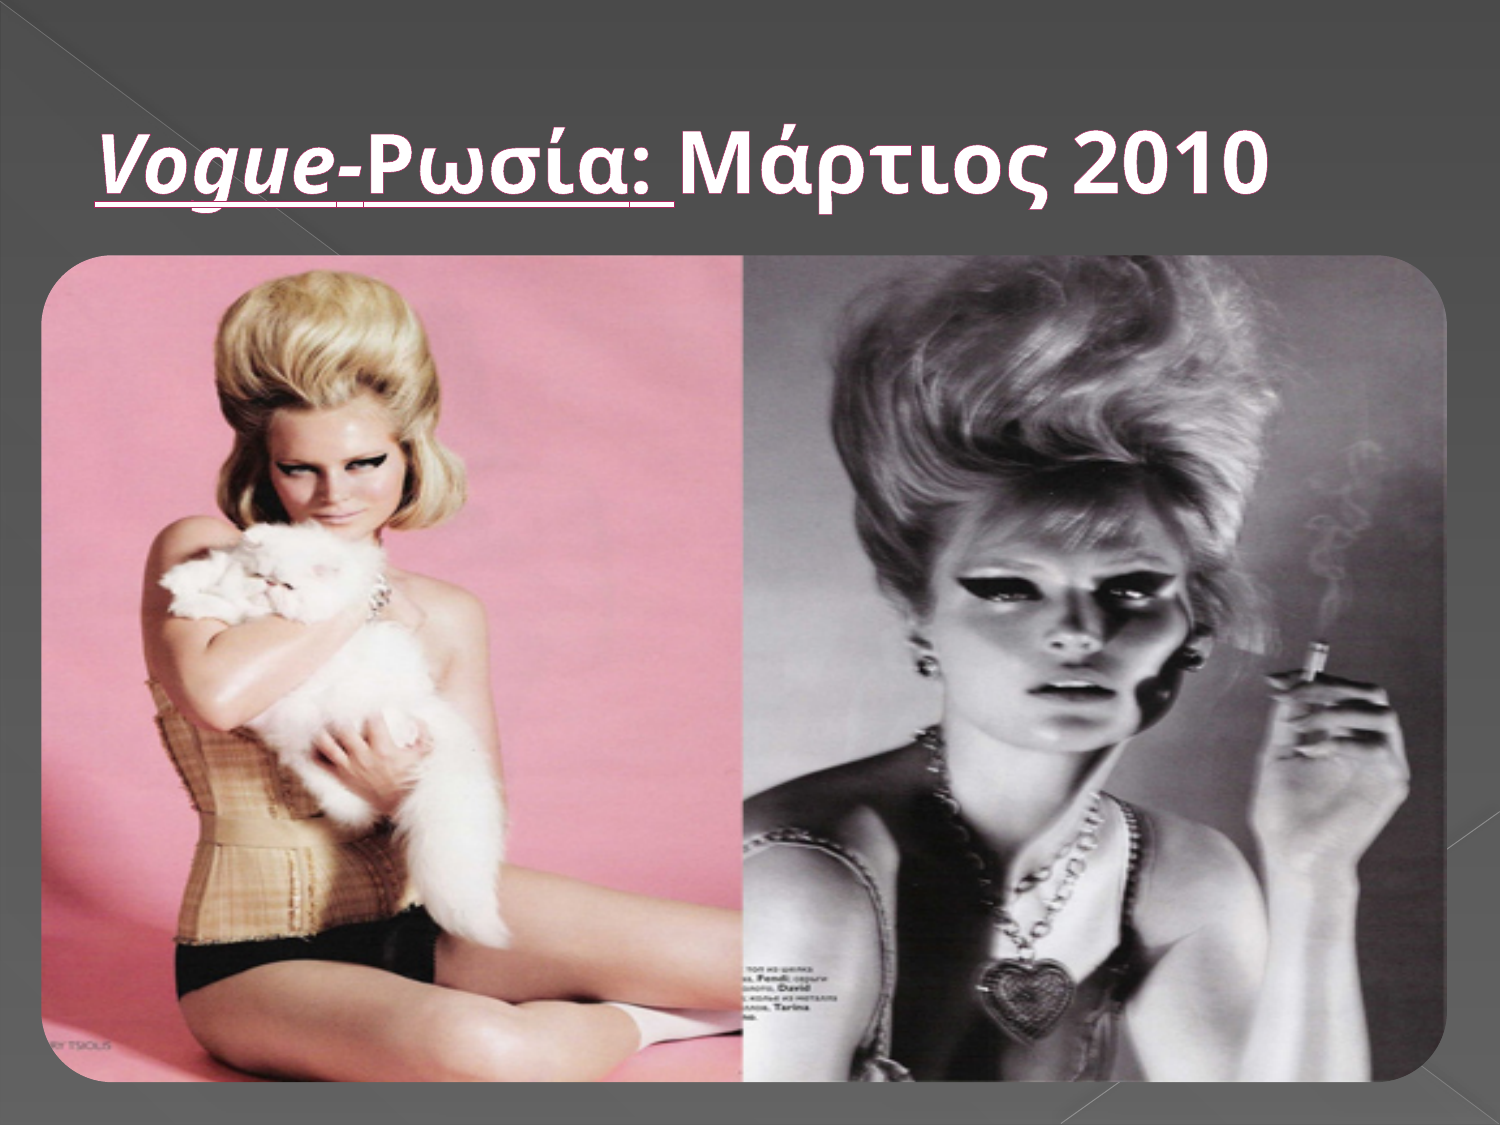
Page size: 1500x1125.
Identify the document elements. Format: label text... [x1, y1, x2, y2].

title Vogue-Ρωσία: Μάρτιος 2010 [0, 43, 1425, 274]
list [41, 255, 1448, 1083]
